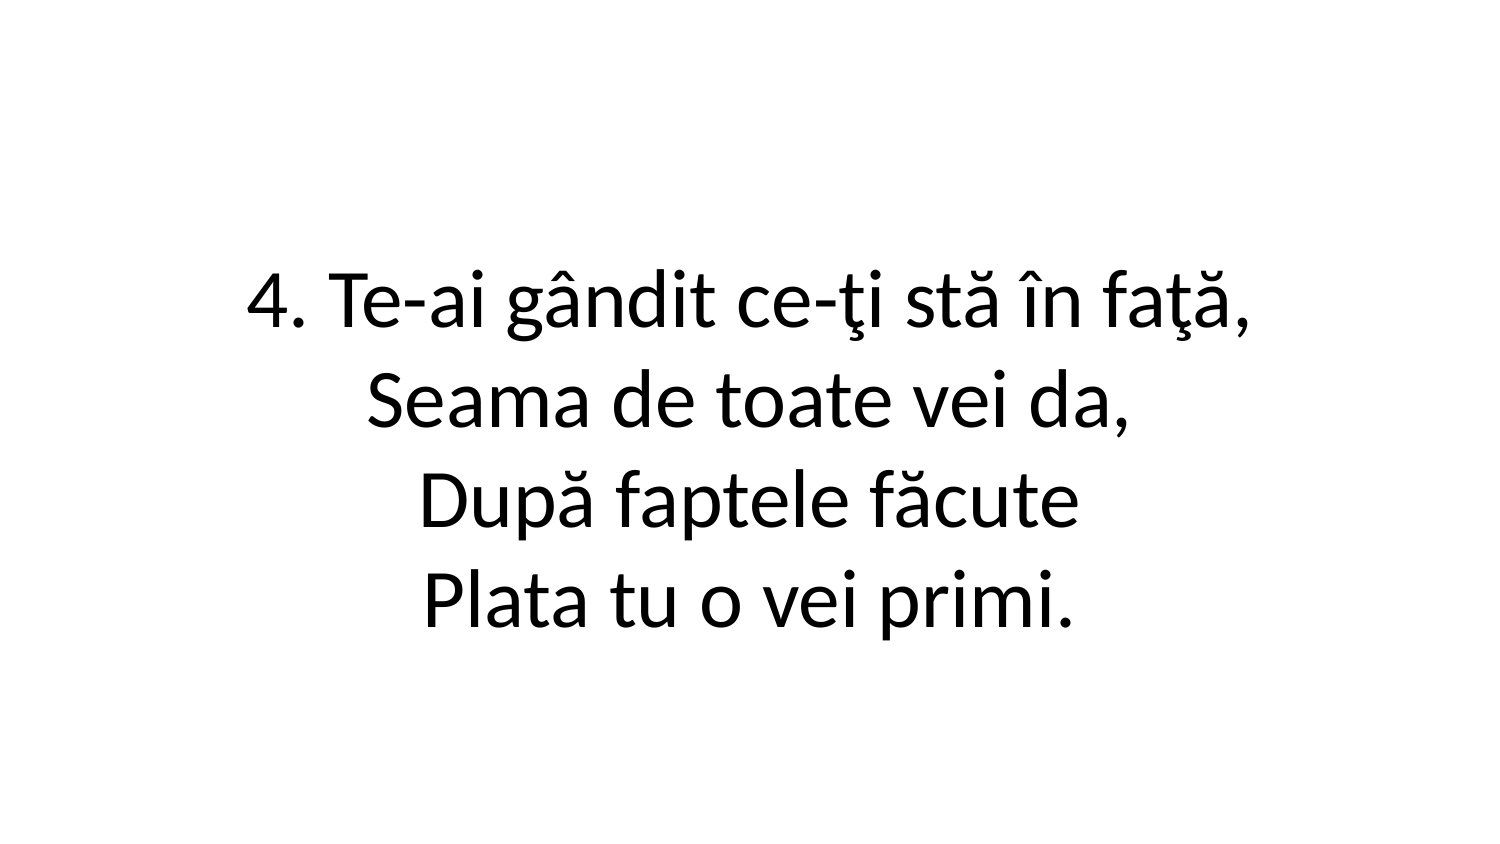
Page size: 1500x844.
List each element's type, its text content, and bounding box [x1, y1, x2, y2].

text_box 4. Te-ai gândit ce-ţi stă în faţă, Seama de toate vei da, După faptele făcute Plata tu o vei primi. [231, 192, 1269, 652]
